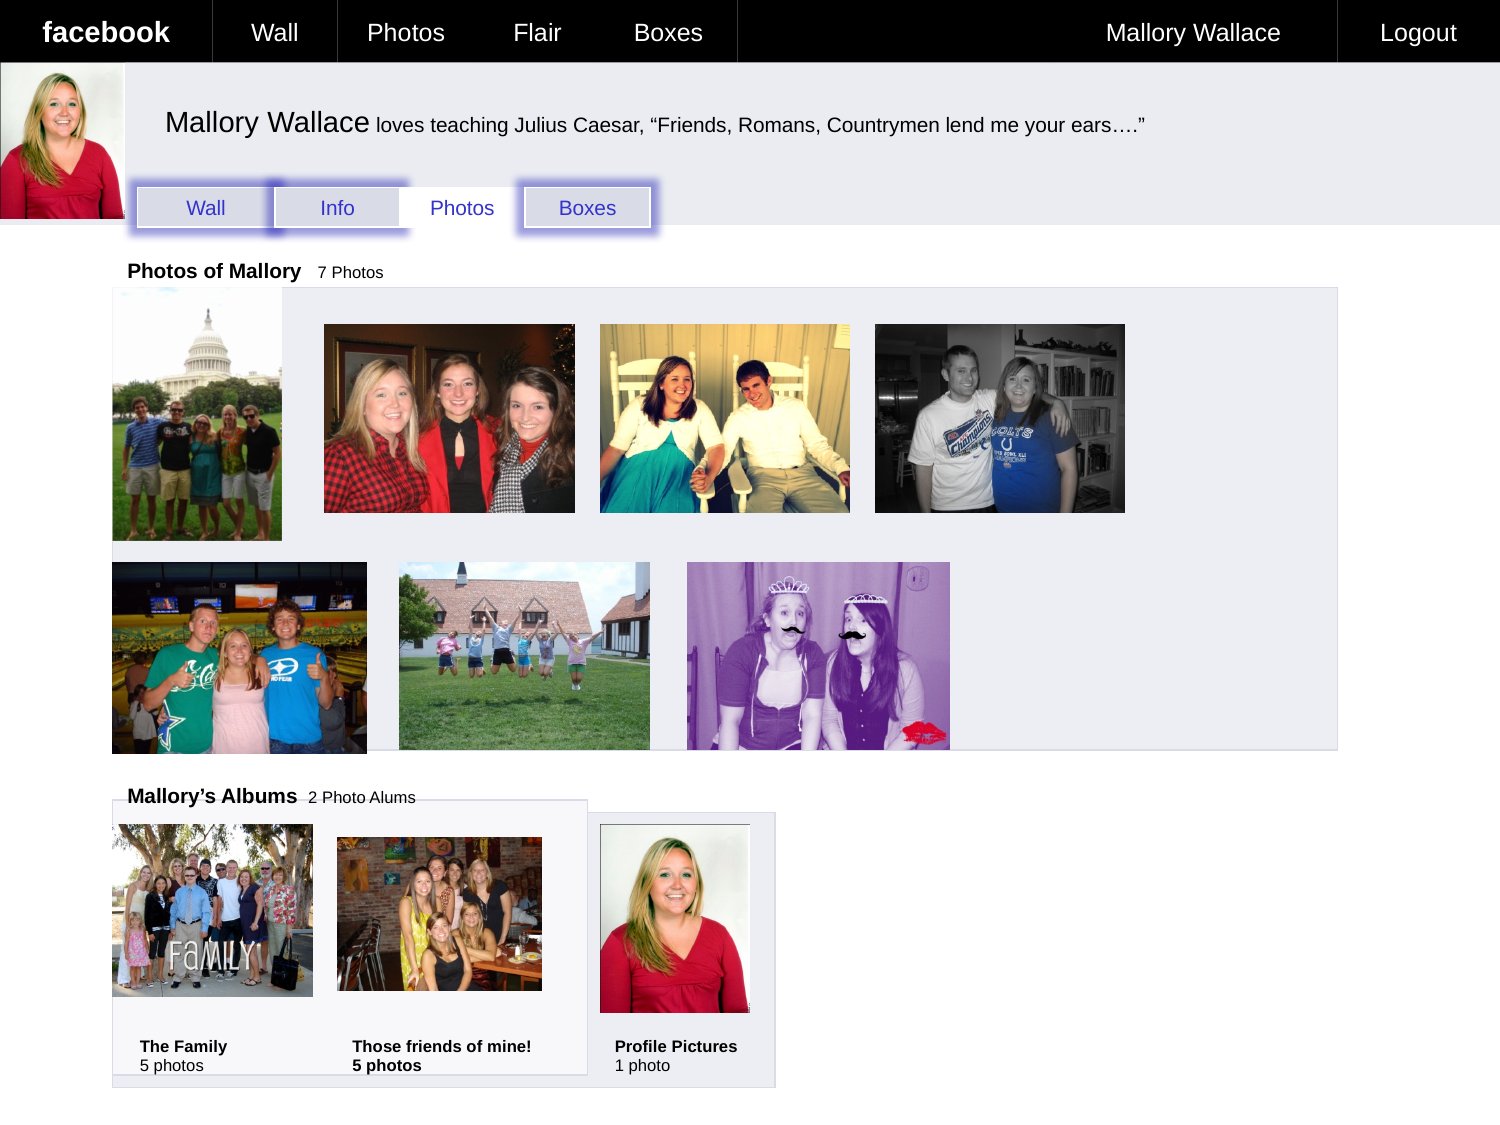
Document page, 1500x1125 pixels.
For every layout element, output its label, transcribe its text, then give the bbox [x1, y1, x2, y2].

picture [112, 562, 367, 754]
text_box Mallory’s Albums 2 Photo Alums [112, 774, 463, 815]
text_box Boxes [599, 0, 737, 63]
text_box [112, 800, 588, 1075]
text_box Mallory Wallace [1049, 0, 1337, 63]
picture [599, 324, 851, 513]
subtitle Mallory Wallace loves teaching Julius Caesar, “Friends, Romans, Countrymen lend me your ears….” [149, 99, 1201, 176]
text_box Profile Pictures 1 photo [600, 1037, 775, 1081]
text_box [112, 812, 775, 1088]
text_box Flair [474, 0, 599, 63]
text_box [350, 262, 625, 313]
text_box [112, 287, 1338, 750]
picture [687, 562, 951, 751]
title facebook [0, 0, 212, 63]
text_box Those friends of mine! 5 photos [337, 1037, 550, 1081]
text_box Wall [212, 0, 337, 63]
picture [70, 288, 576, 541]
text_box Logout [1337, 0, 1500, 63]
text_box Photos [337, 0, 474, 63]
text_box The Family 5 photos [124, 1037, 263, 1081]
picture [337, 837, 542, 991]
text_box [737, 0, 1049, 63]
text_box Boxes [525, 187, 650, 228]
picture [599, 824, 751, 1013]
text_box [127, 63, 1500, 225]
text_box Photos [399, 187, 514, 228]
picture [112, 824, 313, 997]
text_box Photos of Mallory 7 Photos [112, 249, 425, 290]
picture [874, 324, 1126, 513]
picture [399, 562, 651, 751]
picture [0, 62, 126, 219]
text_box Info [275, 187, 399, 228]
text_box Wall [137, 187, 264, 228]
